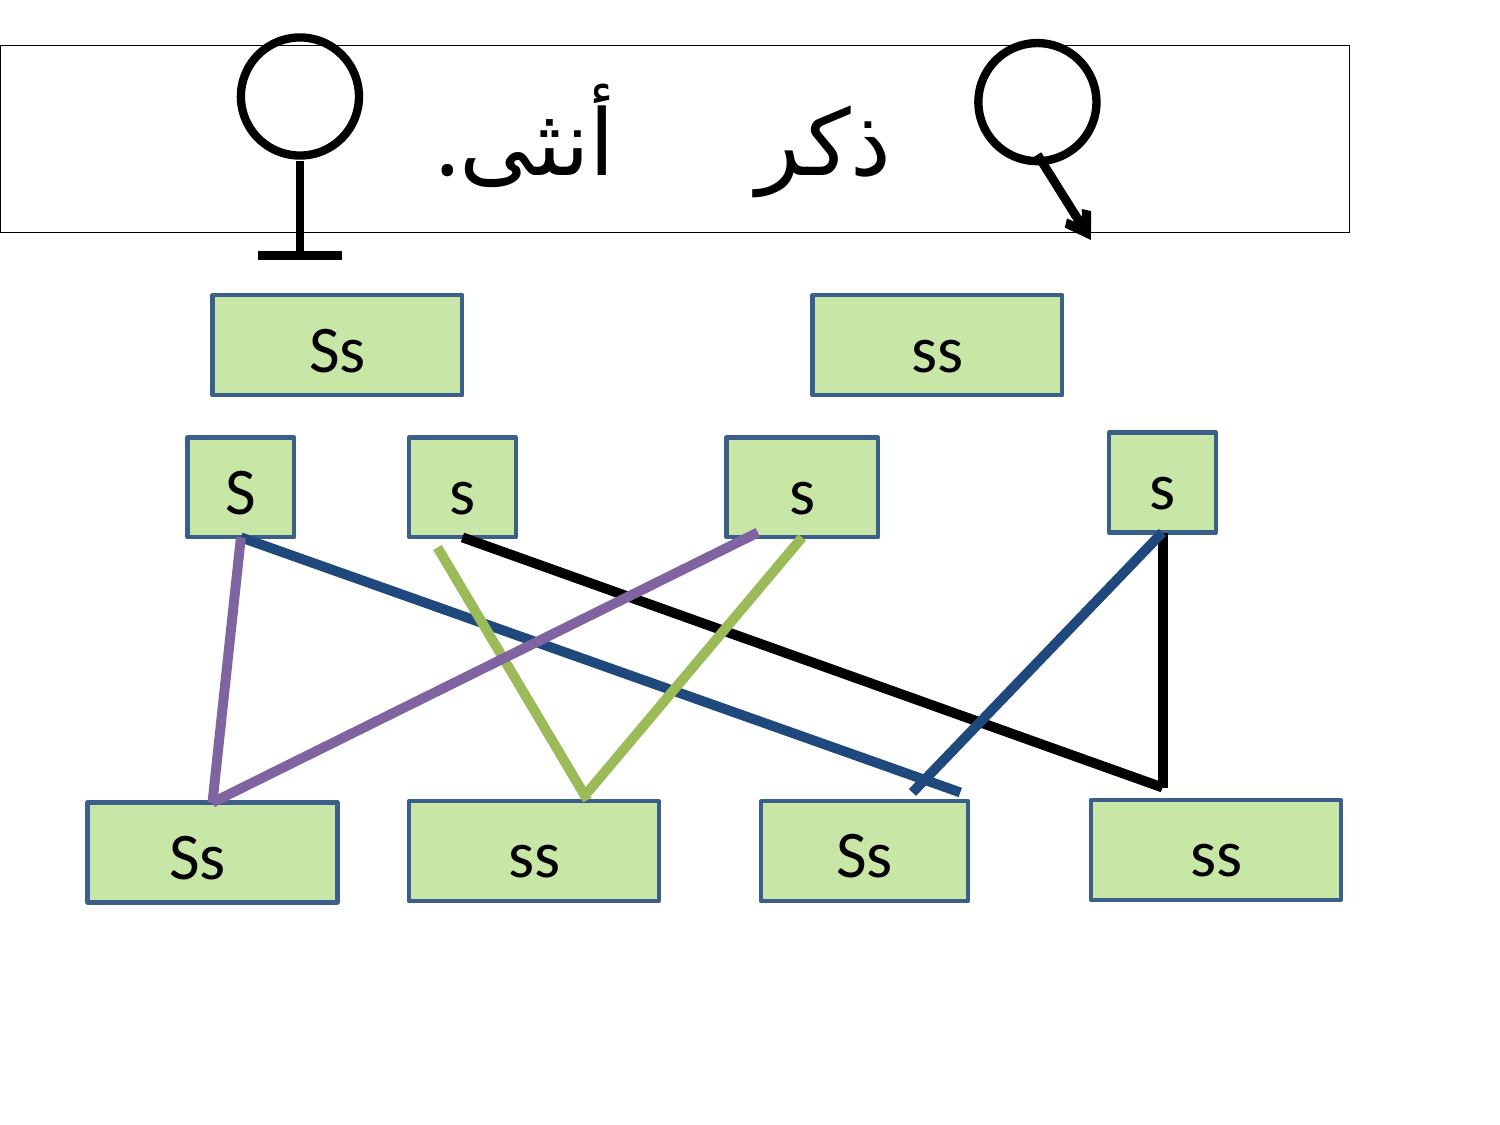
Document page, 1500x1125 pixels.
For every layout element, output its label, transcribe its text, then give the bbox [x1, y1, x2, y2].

text_box Ss [759, 802, 970, 903]
title ذكر أنثى. [1062, 45, 1350, 233]
text_box Ss [210, 293, 464, 397]
text_box ss [810, 293, 1064, 397]
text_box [212, 532, 758, 803]
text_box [912, 532, 1163, 793]
text_box s [724, 435, 880, 534]
text_box s [1107, 430, 1218, 535]
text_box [762, 537, 803, 793]
text_box ss [407, 810, 661, 903]
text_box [212, 537, 242, 803]
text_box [1037, 154, 1092, 241]
text_box [976, 40, 1099, 163]
text_box S [185, 435, 296, 539]
text_box ss [1089, 798, 1343, 902]
text_box Ss [85, 800, 340, 905]
text_box s [407, 435, 518, 530]
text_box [804, 537, 961, 793]
text_box [238, 35, 362, 158]
title ذكر أنثى. [0, 45, 1032, 233]
